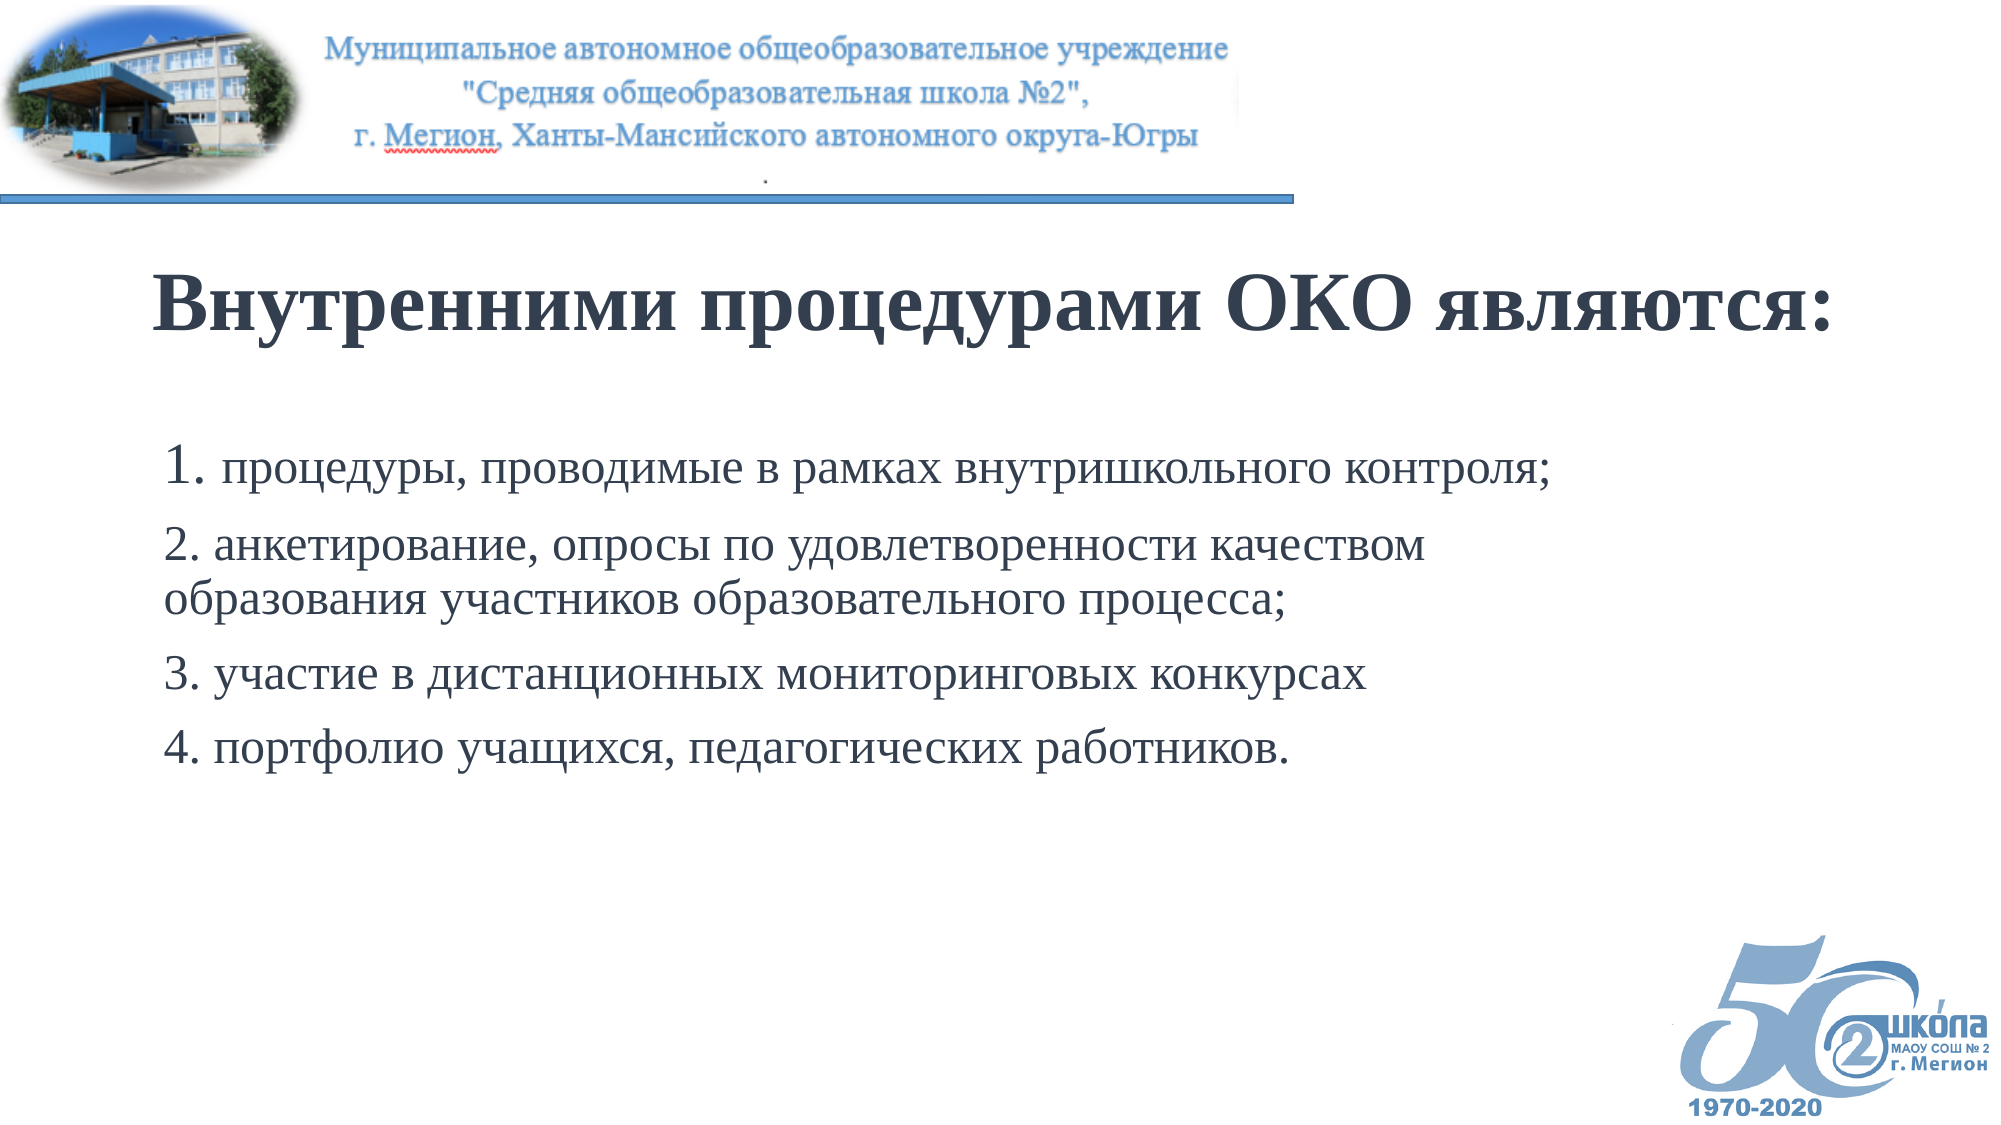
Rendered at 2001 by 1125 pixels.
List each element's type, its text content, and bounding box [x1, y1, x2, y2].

picture [1637, 904, 1992, 1125]
picture [0, 0, 1239, 194]
title Внутренними процедурами ОКО являются: [137, 239, 1863, 368]
list 1. процедуры, проводимые в рамках внутришкольного контроля; 2. анкетирование, опросы по удовлетворенности качеством образования участников образовательного процесса; 3. участие в дистанционных мониторинговых конкурсах 4. портфолио учащихся, педагогических работников. [148, 425, 1590, 866]
